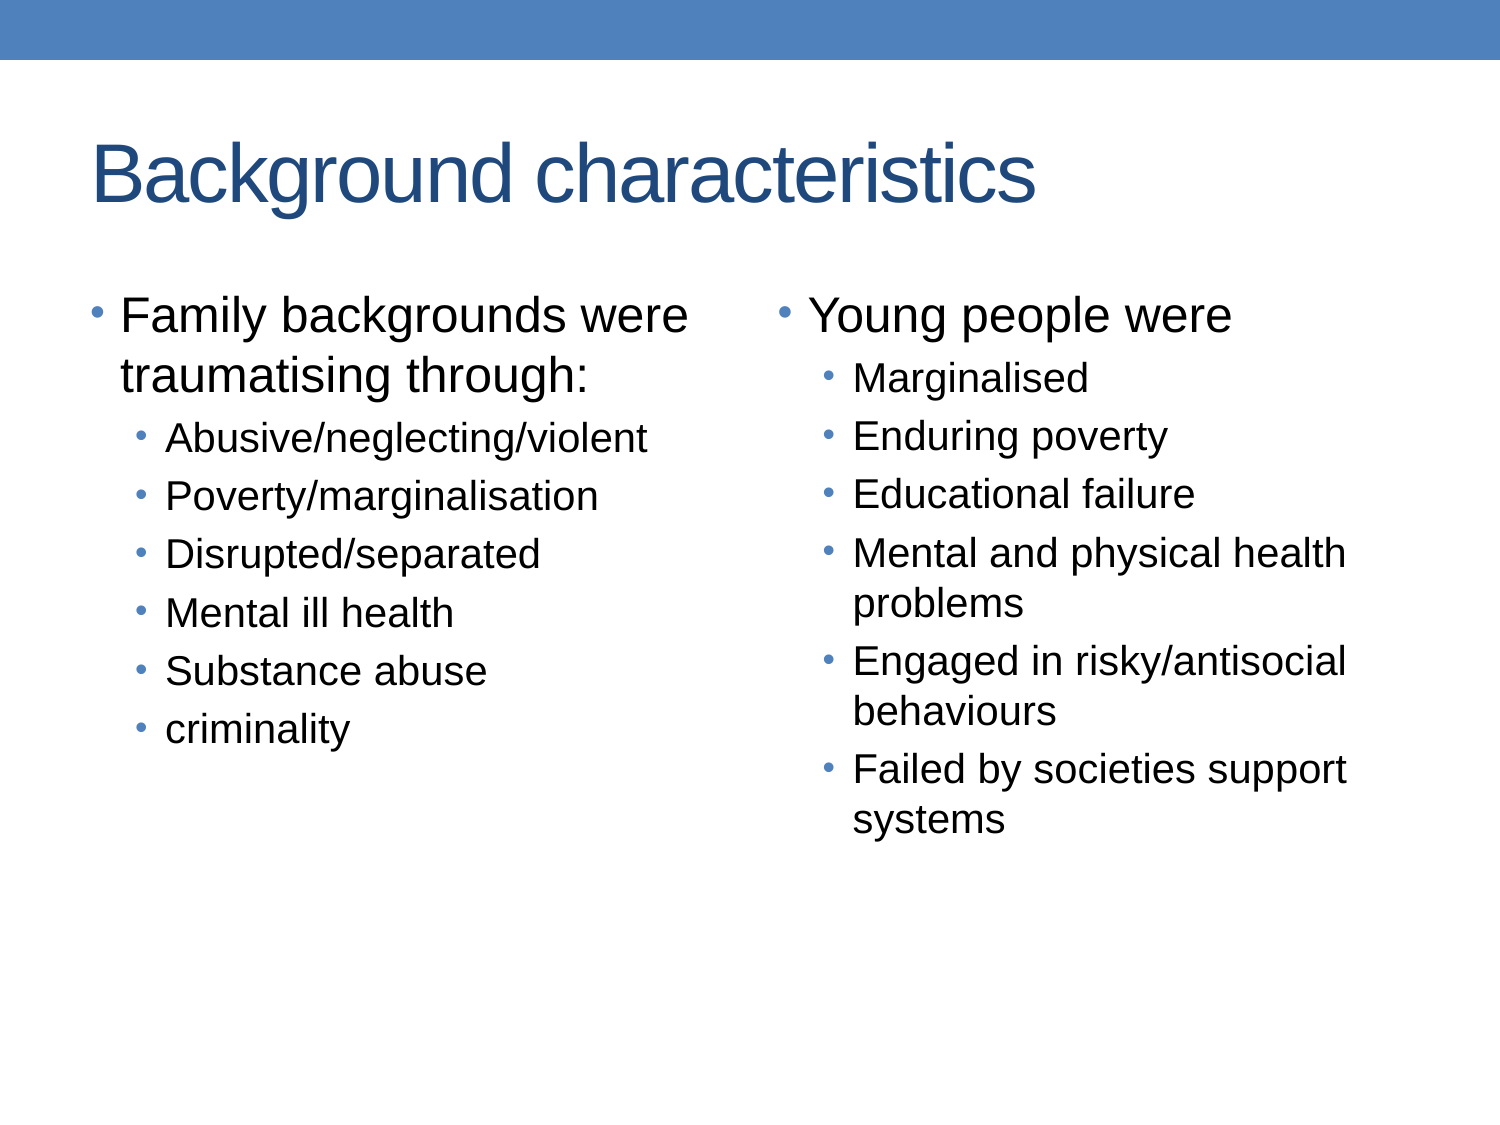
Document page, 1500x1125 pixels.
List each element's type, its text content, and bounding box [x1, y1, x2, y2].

title Background characteristics [75, 87, 1425, 250]
list Young people were Marginalised Enduring poverty Educational failure Mental and physical health problems Engaged in risky/antisocial behaviours Failed by societies support systems [762, 274, 1425, 1049]
list Family backgrounds were traumatising through: Abusive/neglecting/violent Poverty/marginalisation Disrupted/separated Mental ill health Substance abuse criminality [75, 274, 738, 1049]
